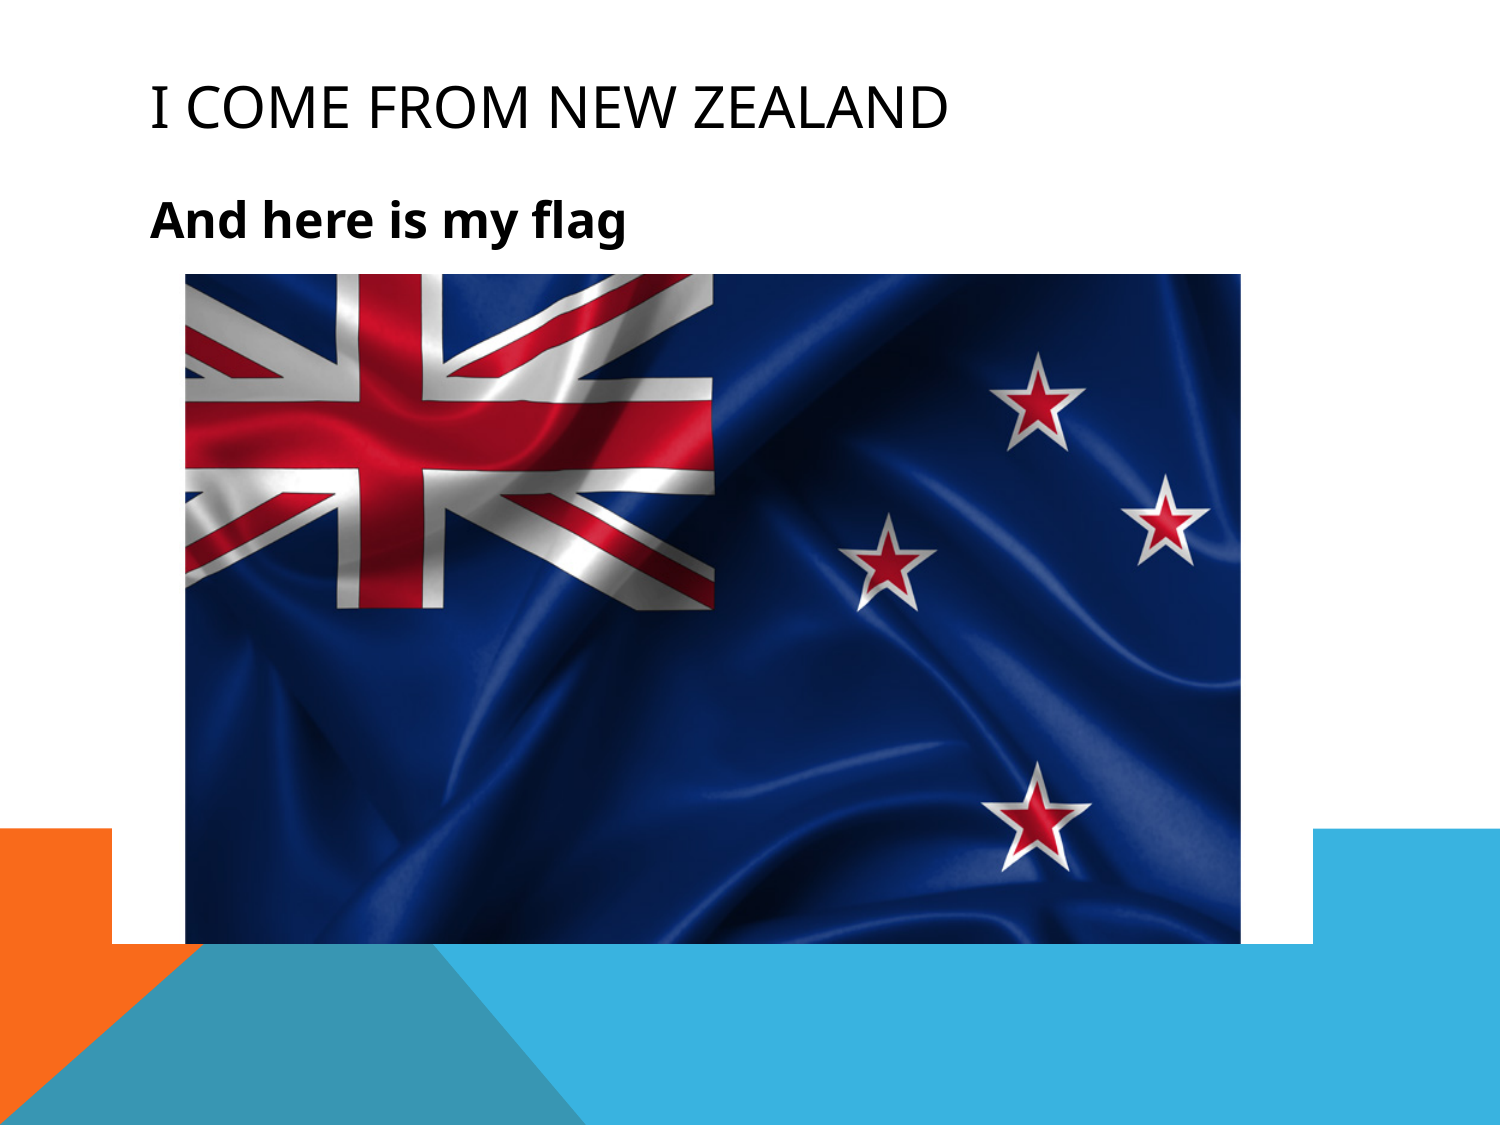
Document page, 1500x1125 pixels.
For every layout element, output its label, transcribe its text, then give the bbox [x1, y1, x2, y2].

title I come from new Zealand [135, 60, 1369, 150]
picture [112, 274, 1313, 944]
list And here is my flag [135, 180, 1369, 768]
